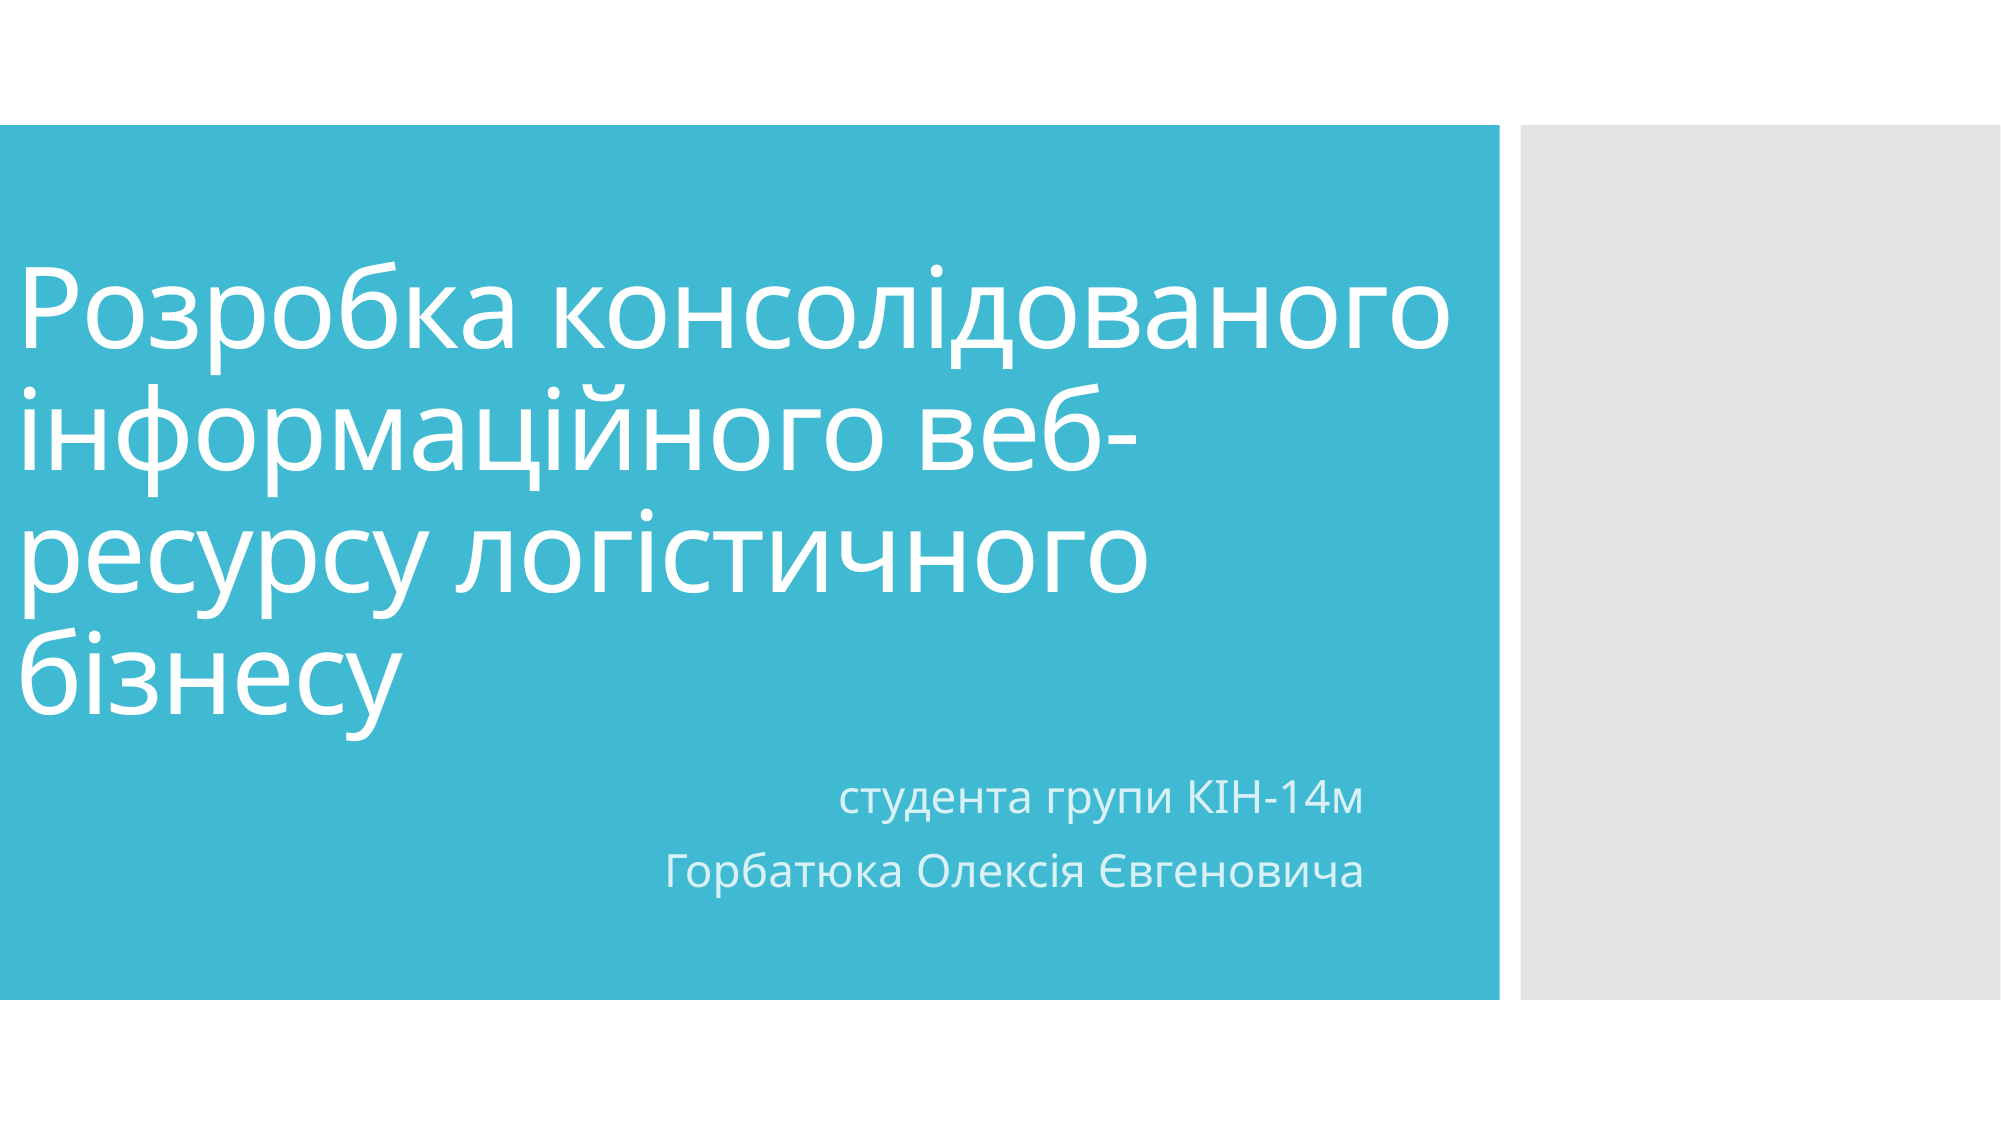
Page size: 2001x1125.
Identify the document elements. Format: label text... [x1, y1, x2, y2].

subtitle студента групи КІН-14м Горбатюка Олексія Євгеновича [180, 766, 1381, 917]
title Розробка консолідованого інформаційного веб-ресурсу логістичного бізнесу [0, 213, 1495, 747]
